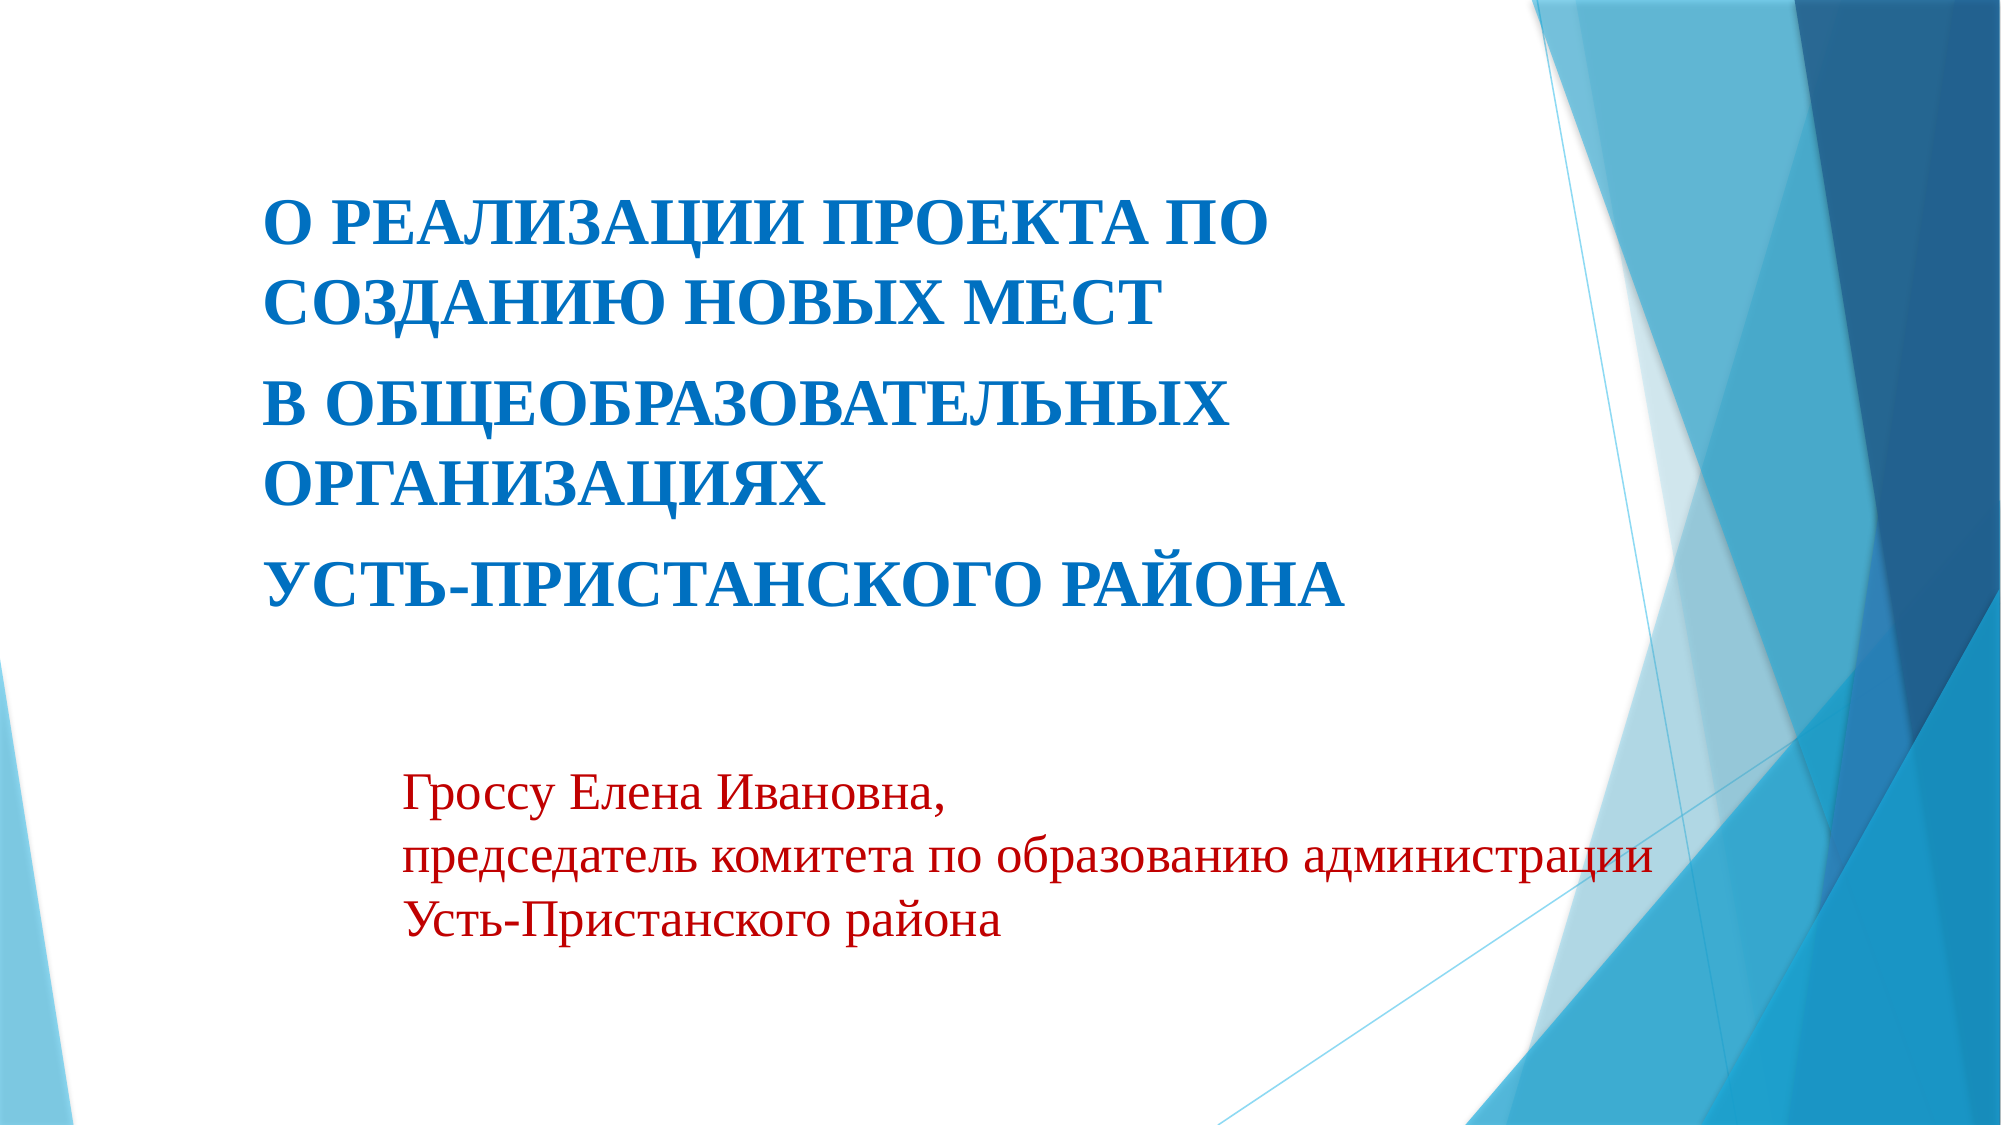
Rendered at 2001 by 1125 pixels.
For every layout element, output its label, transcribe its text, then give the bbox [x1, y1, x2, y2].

title Гроссу Елена Ивановна, председатель комитета по образованию администрации Усть-Пристанского района [387, 748, 1798, 955]
list О реализации проекта по созданию новых мест в общеобразовательных организациях Усть-Пристанского района [247, 169, 1659, 807]
